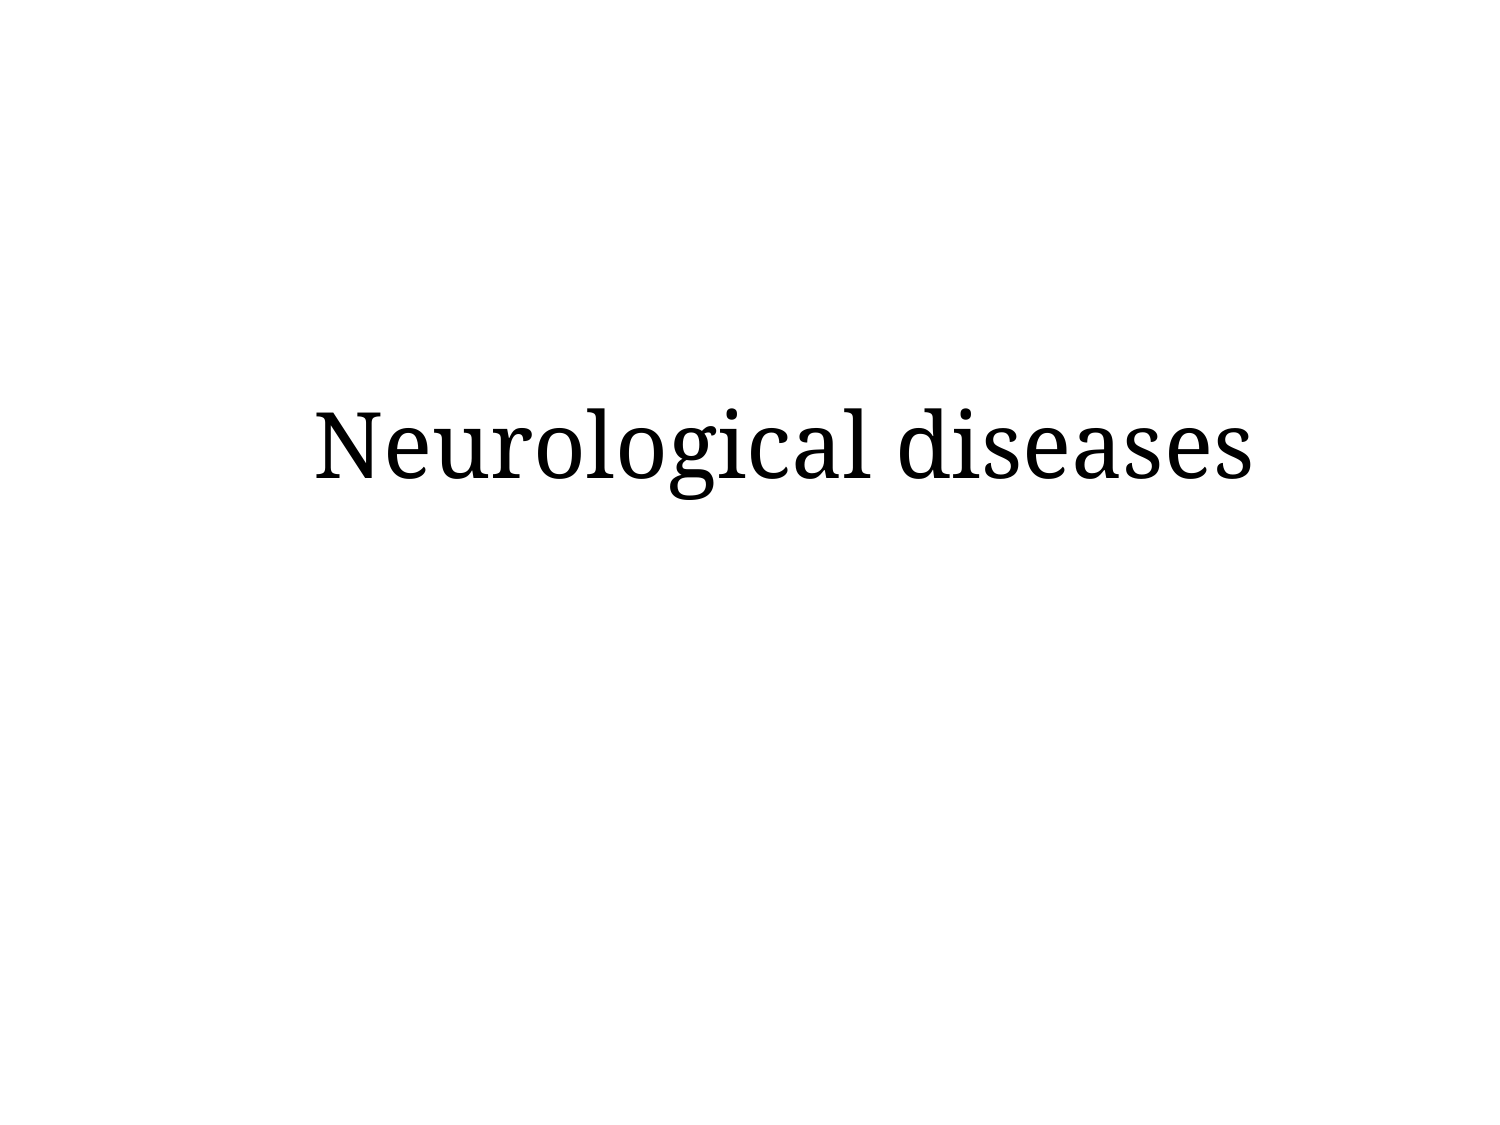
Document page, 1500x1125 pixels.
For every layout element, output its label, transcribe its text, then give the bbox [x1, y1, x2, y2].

title Neurological diseases [147, 321, 1423, 563]
